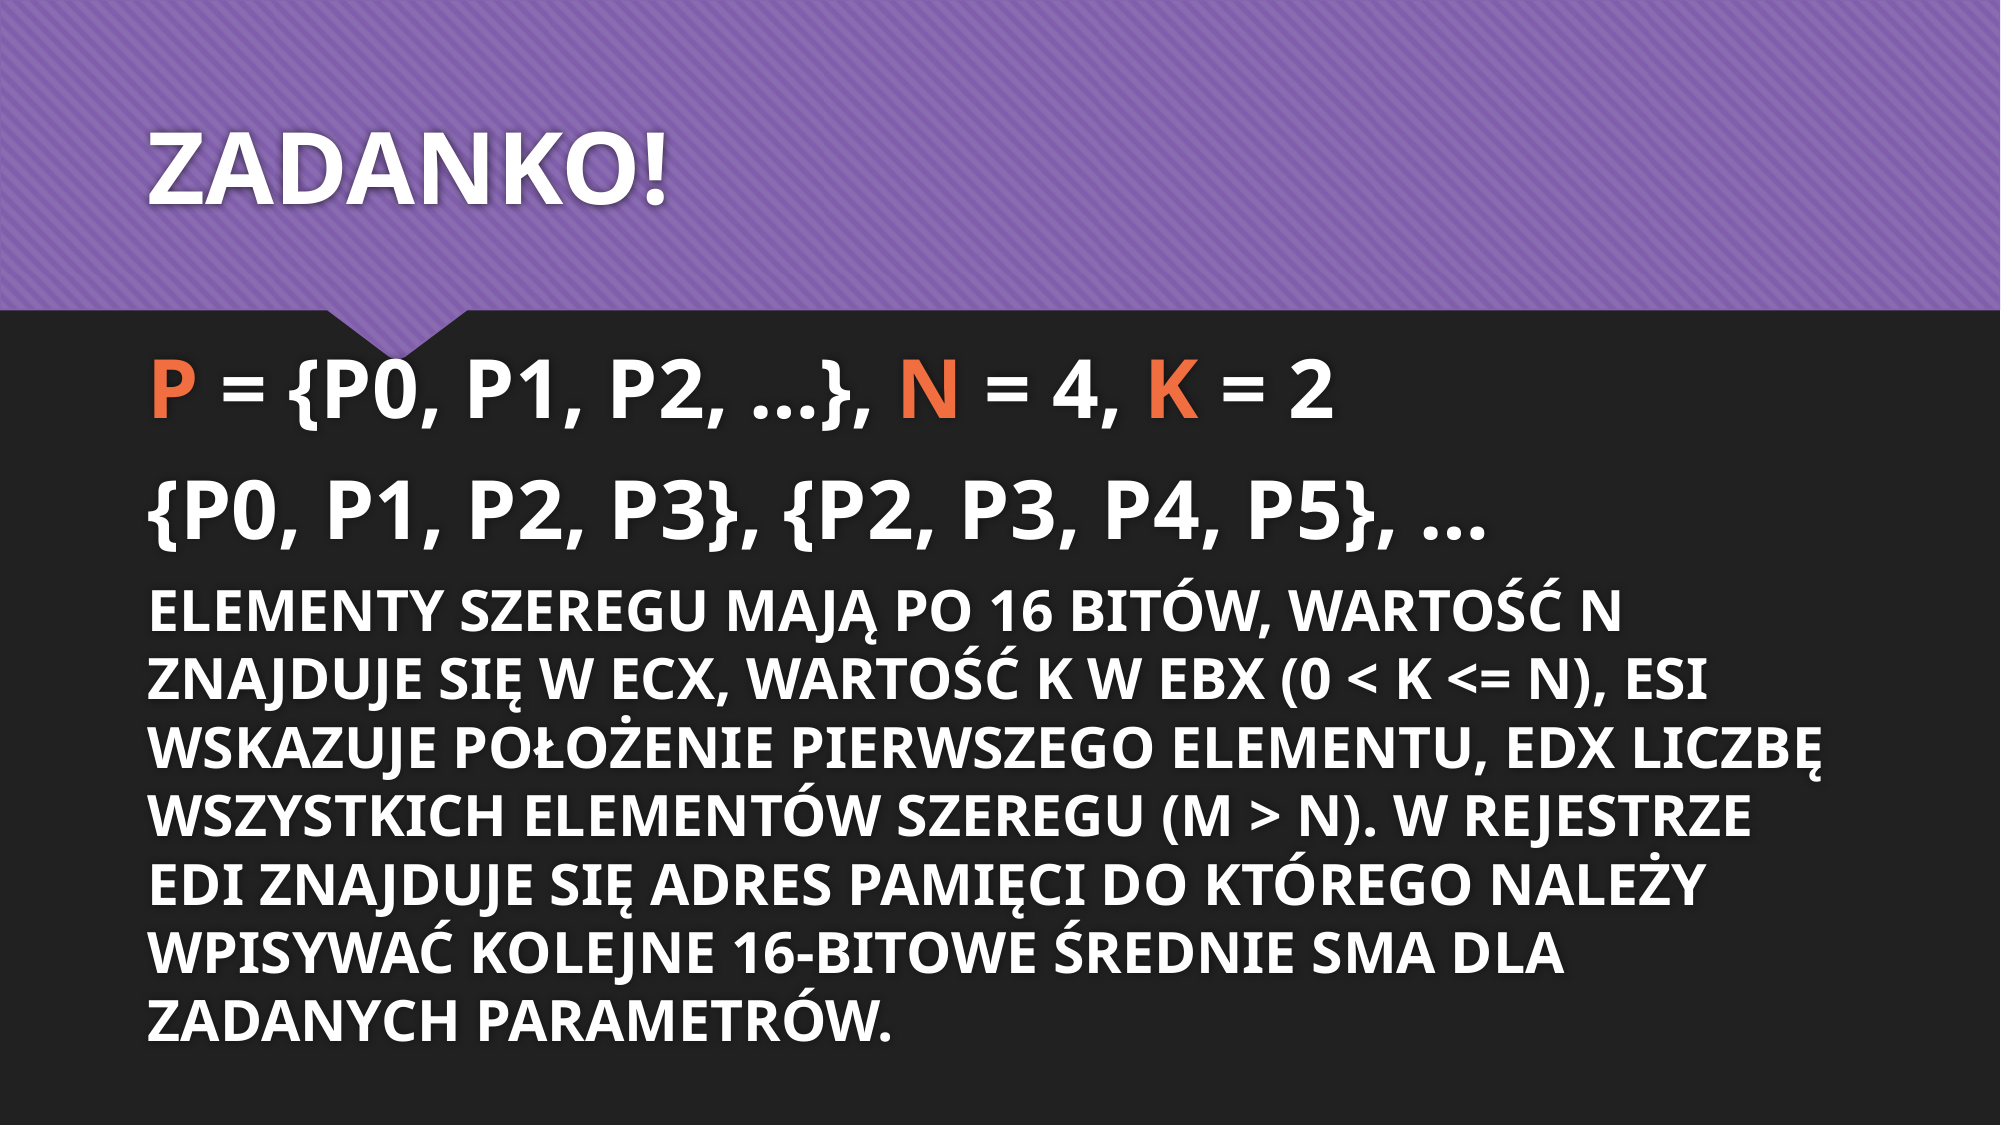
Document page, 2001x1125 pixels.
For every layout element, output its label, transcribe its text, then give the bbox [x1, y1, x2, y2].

title ZADANKO! [132, 73, 1868, 233]
text_box P = {P0, P1, P2, …}, N = 4, K = 2 {P0, P1, P2, P3}, {P2, P3, P4, P5}, … ELEMENTY SZEREGU MAJĄ PO 16 BITÓW, WARTOŚĆ N ZNAJDUJE SIĘ W ECX, WARTOŚĆ K W EBX (0 < K <= N), ESI WSKAZUJE POŁOŻENIE PIERWSZEGO ELEMENTU, EDX LICZBĘ WSZYSTKICH ELEMENTÓW SZEREGU (M > N). W REJESTRZE EDI ZNAJDUJE SIĘ ADRES PAMIĘCI DO KTÓREGO NALEŻY WPISYWAĆ KOLEJNE 16-BITOWE ŚREDNIE SMA DLA ZADANYCH PARAMETRÓW. [132, 327, 1868, 1063]
